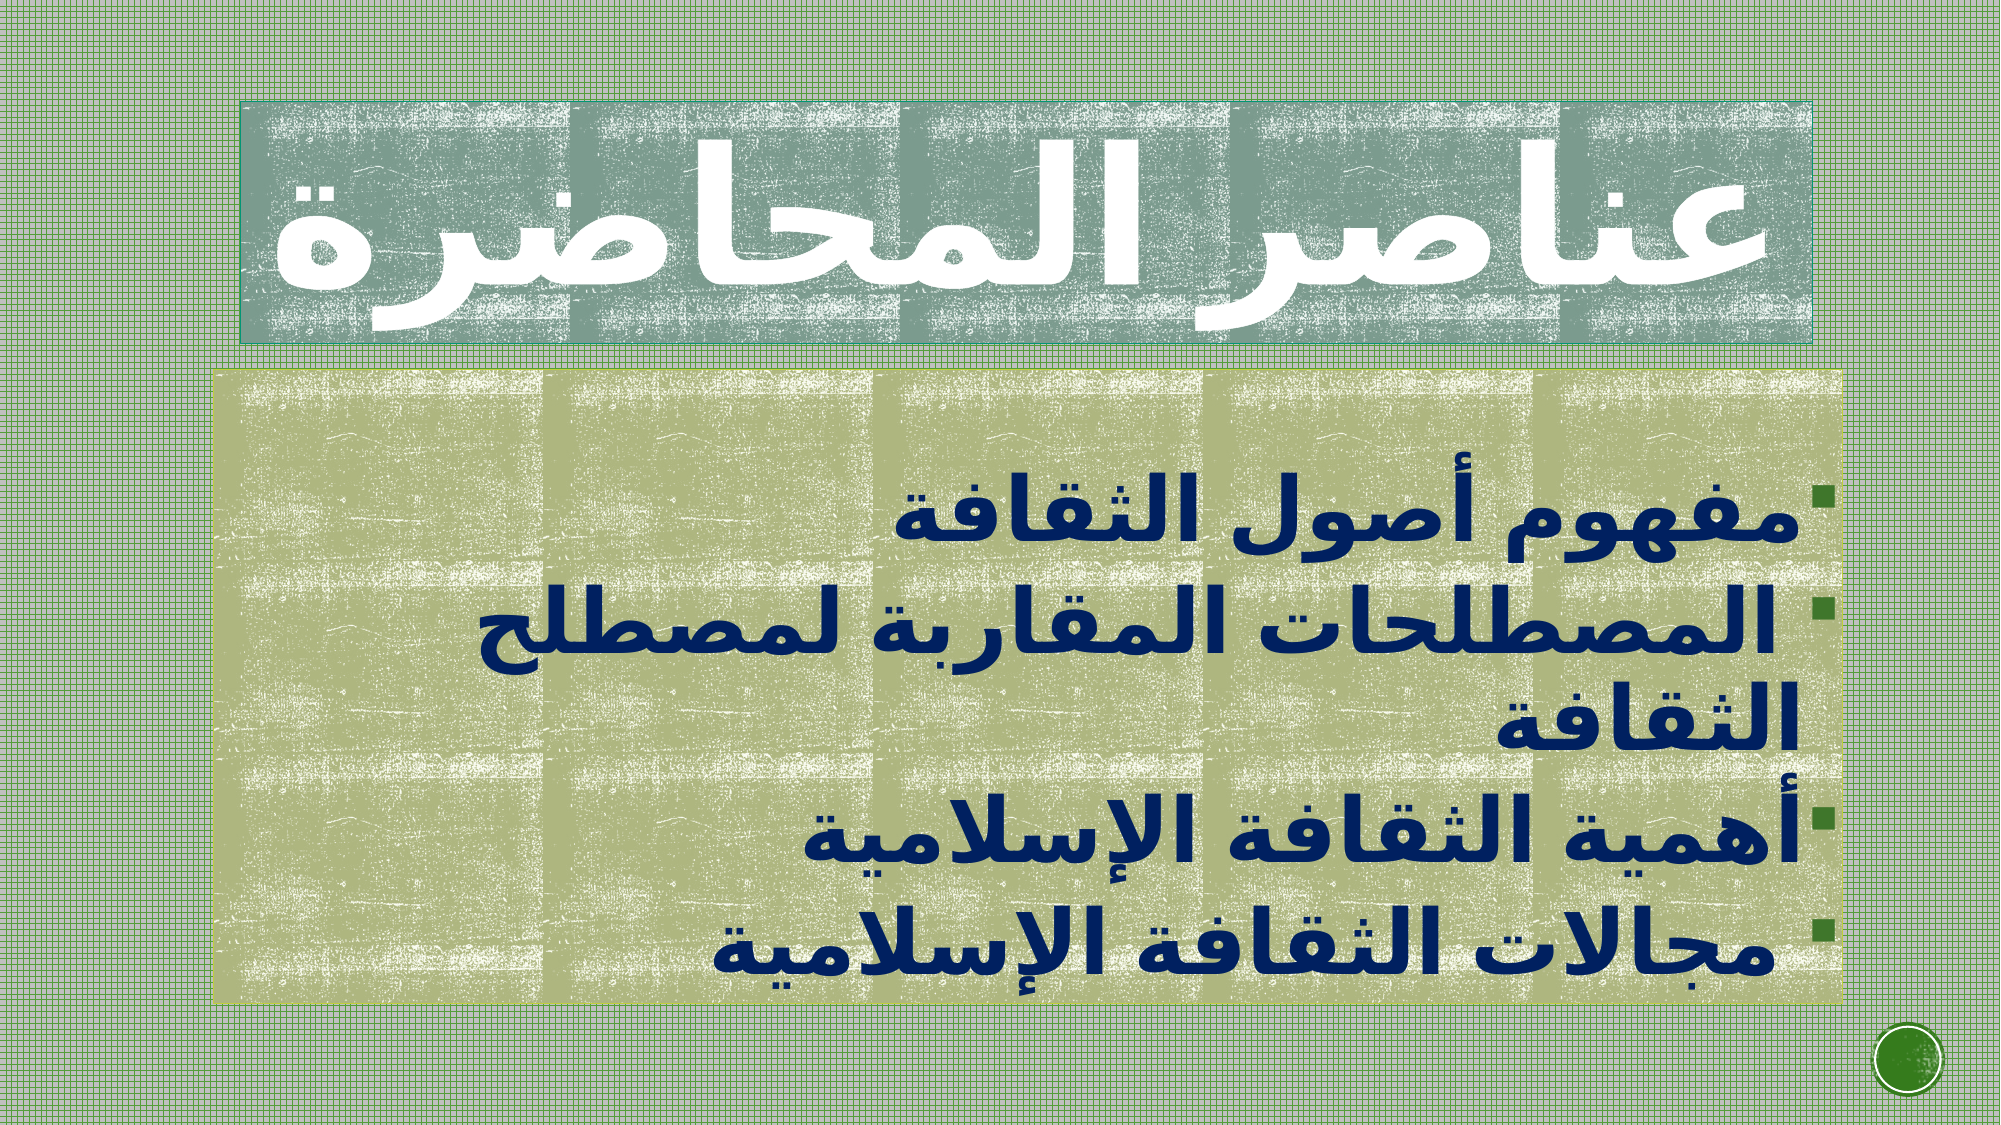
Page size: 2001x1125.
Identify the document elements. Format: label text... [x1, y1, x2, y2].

title عناصر المحاضرة [240, 101, 1813, 344]
list مفهوم أصول الثقافة المصطلحات المقاربة لمصطلح الثقافة أهمية الثقافة الإسلامية مجالات الثقافة الإسلامية [213, 369, 1843, 1004]
